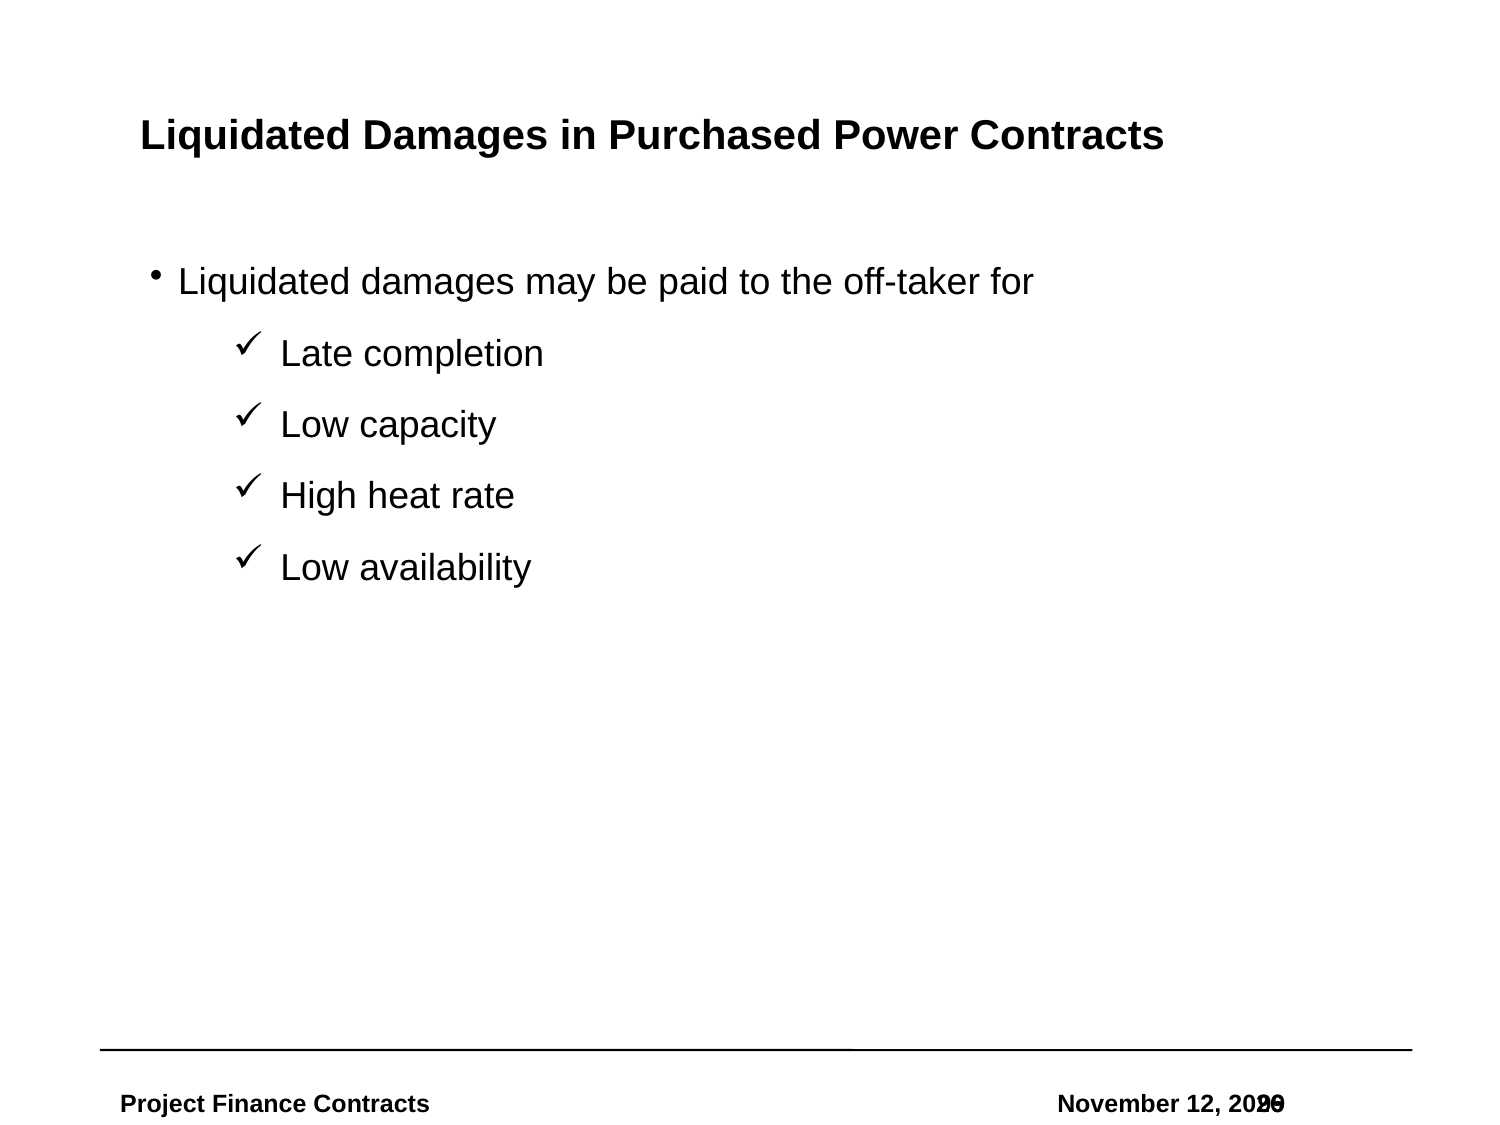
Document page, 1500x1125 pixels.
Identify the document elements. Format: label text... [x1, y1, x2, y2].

list Liquidated damages may be paid to the off-taker for Late completion Low capacity High heat rate Low availability [124, 249, 1376, 1001]
title Liquidated Damages in Purchased Power Contracts [124, 99, 1288, 226]
